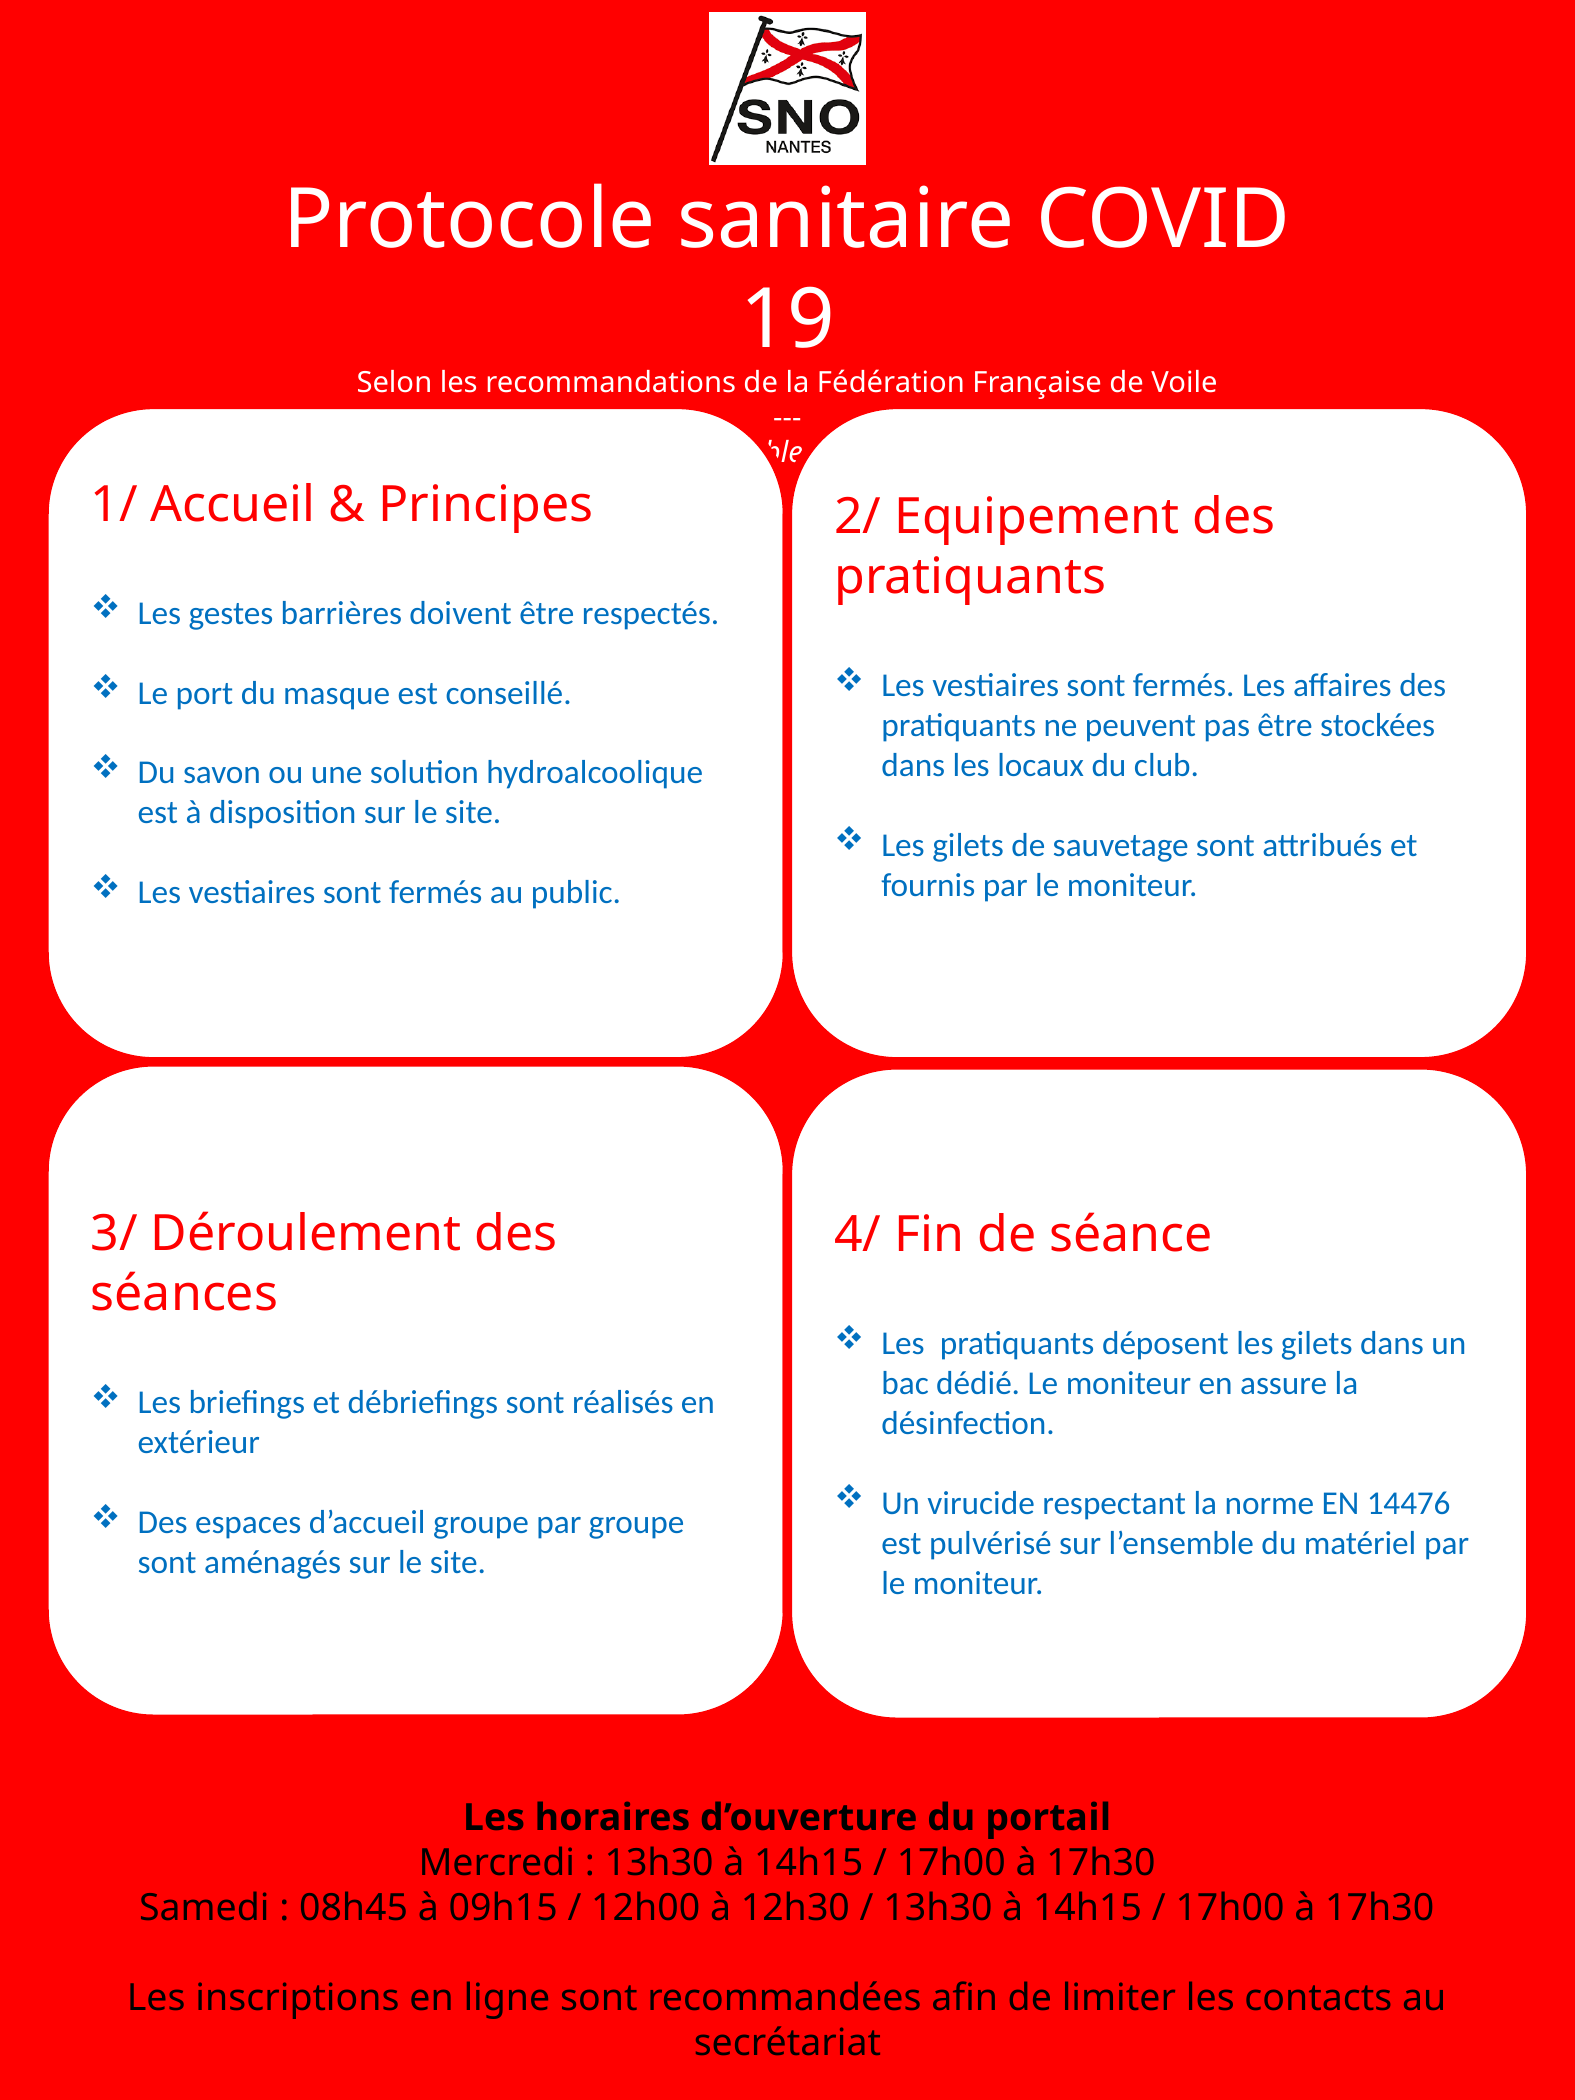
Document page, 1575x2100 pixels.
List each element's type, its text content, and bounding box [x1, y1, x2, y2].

text_box Les horaires d’ouverture du portail Mercredi : 13h30 à 14h15 / 17h00 à 17h30 Samedi : 08h45 à 09h15 / 12h00 à 12h30 / 13h30 à 14h15 / 17h00 à 17h30 Les inscriptions en ligne sont recommandées afin de limiter les contacts au secrétariat [44, 1785, 1531, 2070]
text_box 2/ Equipement des pratiquants Les vestiaires sont fermés. Les affaires des pratiquants ne peuvent pas être stockées dans les locaux du club. Les gilets de sauvetage sont attribués et fournis par le moniteur. [786, 403, 1532, 1063]
text_box 3/ Déroulement des séances Les briefings et débriefings sont réalisés en extérieur Des espaces d’accueil groupe par groupe sont aménagés sur le site. [43, 1060, 788, 1721]
text_box Protocole sanitaire COVID 19 Selon les recommandations de la Fédération Française de Voile --- Le protocole complet est disponible au secrétariat pour consultation [227, 156, 1348, 476]
text_box 4/ Fin de séance Les pratiquants déposent les gilets dans un bac dédié. Le moniteur en assure la désinfection. Un virucide respectant la norme EN 14476 est pulvérisé sur l’ensemble du matériel par le moniteur. [786, 1063, 1532, 1724]
picture [709, 12, 866, 165]
text_box 1/ Accueil & Principes Les gestes barrières doivent être respectés. Le port du masque est conseillé. Du savon ou une solution hydroalcoolique est à disposition sur le site. Les vestiaires sont fermés au public. [43, 403, 787, 1062]
